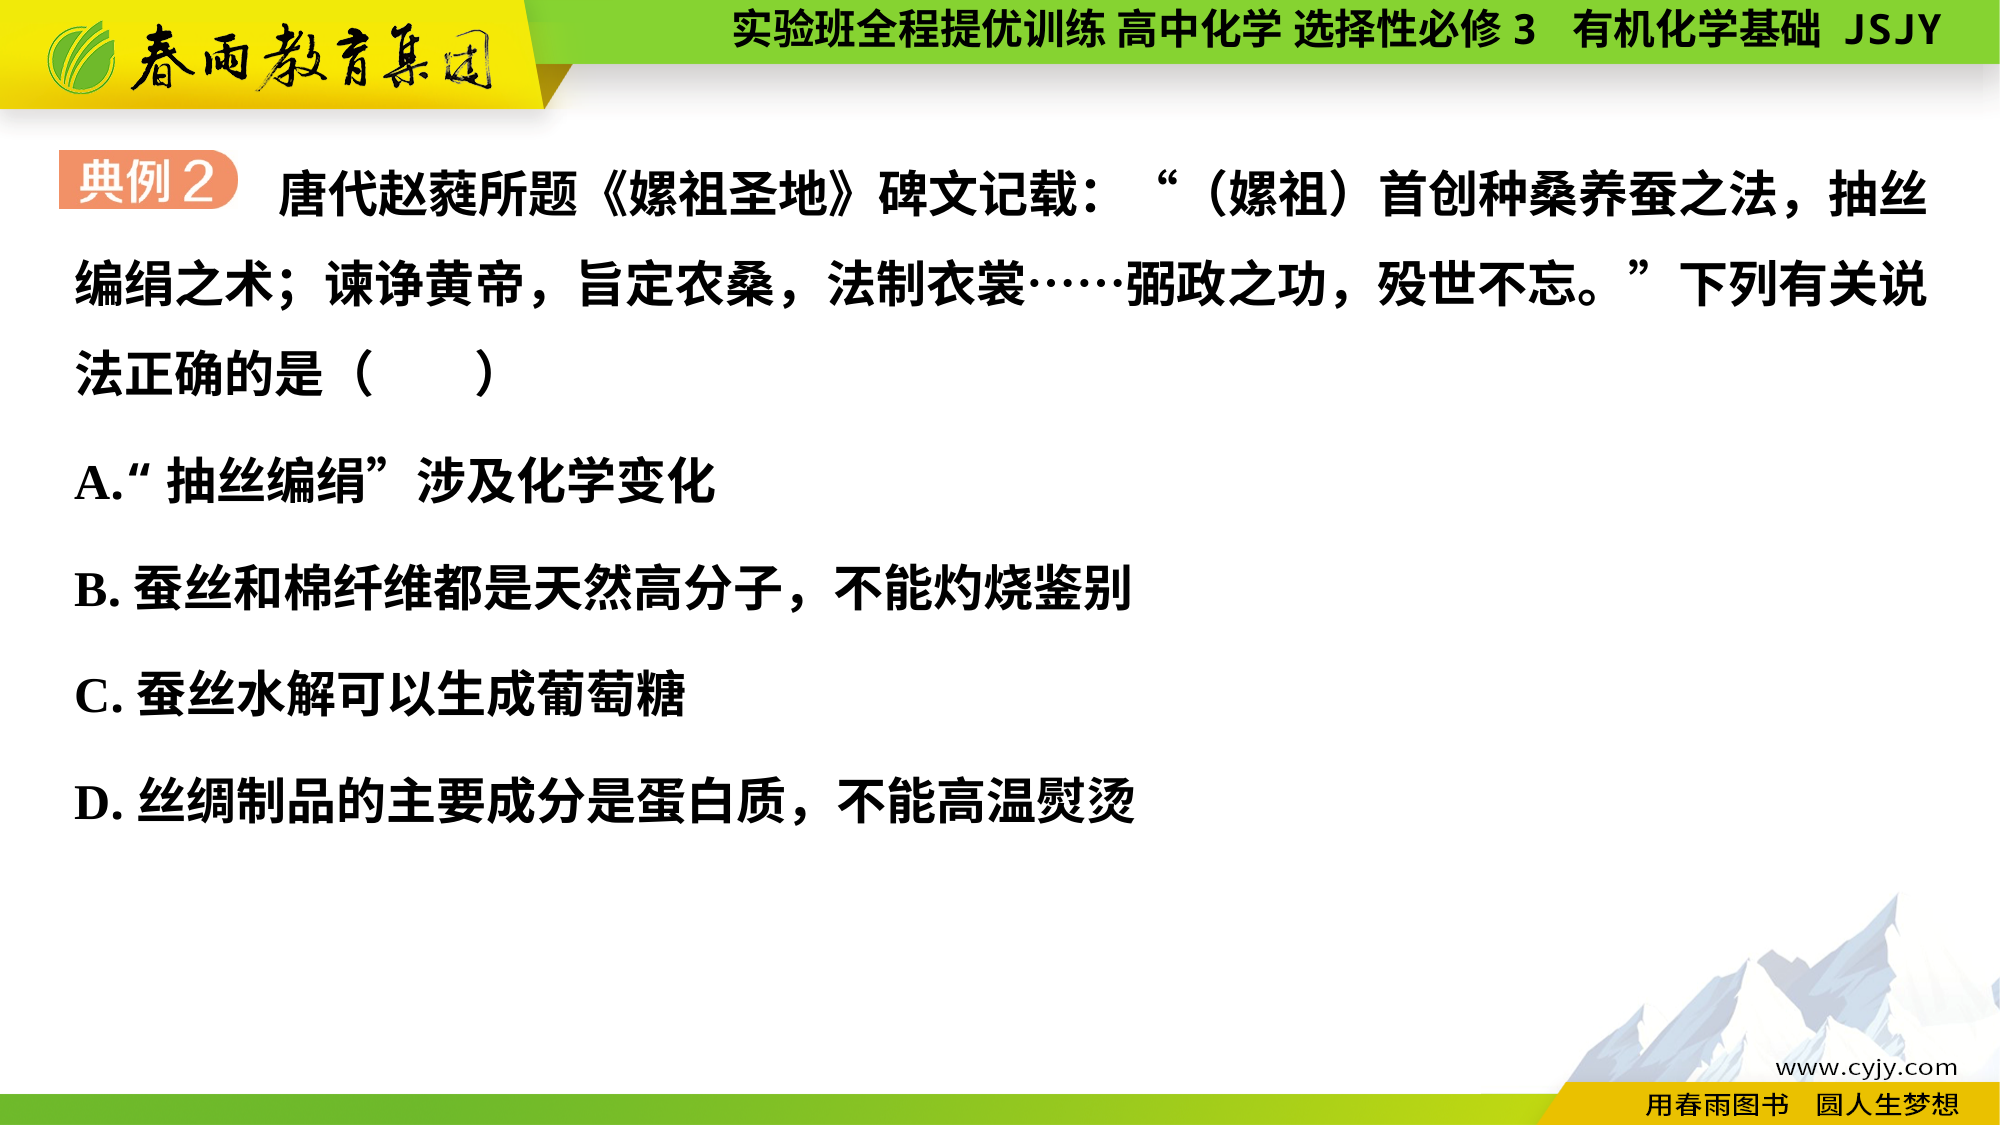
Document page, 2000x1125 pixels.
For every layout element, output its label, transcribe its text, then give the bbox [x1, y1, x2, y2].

picture [0, 0, 2000, 1125]
list 唐代赵蕤所题《嫘祖圣地》碑文记载：“（嫘祖）首创种桑养蚕之法，抽丝编绢之术；谏诤黄帝，旨定农桑，法制衣裳……弼政之功，殁世不忘。”下列有关说法正确的是（ ） A.“抽丝编绢”涉及化学变化 B.蚕丝和棉纤维都是天然高分子，不能灼烧鉴别 C.蚕丝水解可以生成葡萄糖 D.丝绸制品的主要成分是蛋白质，不能高温熨烫 [59, 125, 1944, 845]
